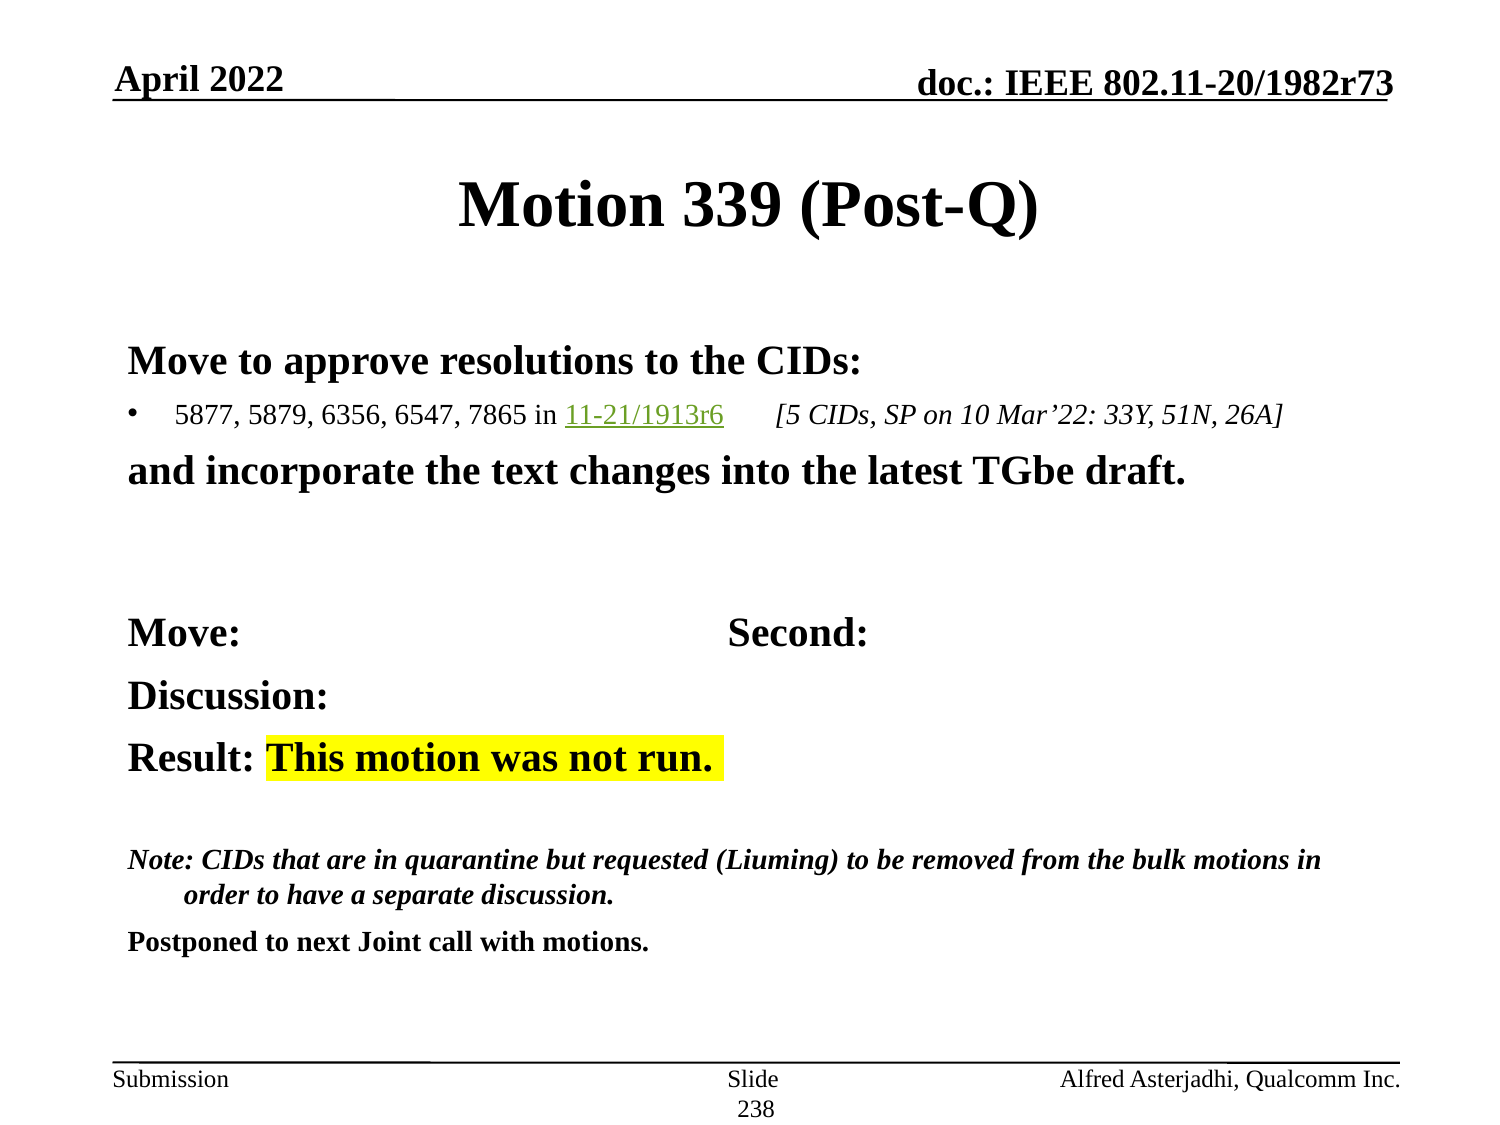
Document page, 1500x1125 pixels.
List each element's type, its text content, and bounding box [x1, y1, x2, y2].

title Motion 339 (Post-Q) [112, 112, 1388, 288]
footer Alfred Asterjadhi, Qualcomm Inc. [878, 1061, 1402, 1093]
list Move to approve resolutions to the CIDs: 5877, 5879, 6356, 6547, 7865 in 11-21/1913r6 [5 CIDs, SP on 10 Mar’22: 33Y, 51N, 26A] and incorporate the text changes into the latest TGbe draft. Move: Second: Discussion: Result: This motion was not run. Note: CIDs that are in quarantine but requested (Liuming) to be removed from the bulk motions in order to have a separate discussion. Postponed to next Joint call with motions. [112, 324, 1388, 1000]
slide_number Slide 238 [712, 1061, 800, 1123]
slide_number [114, 54, 423, 100]
